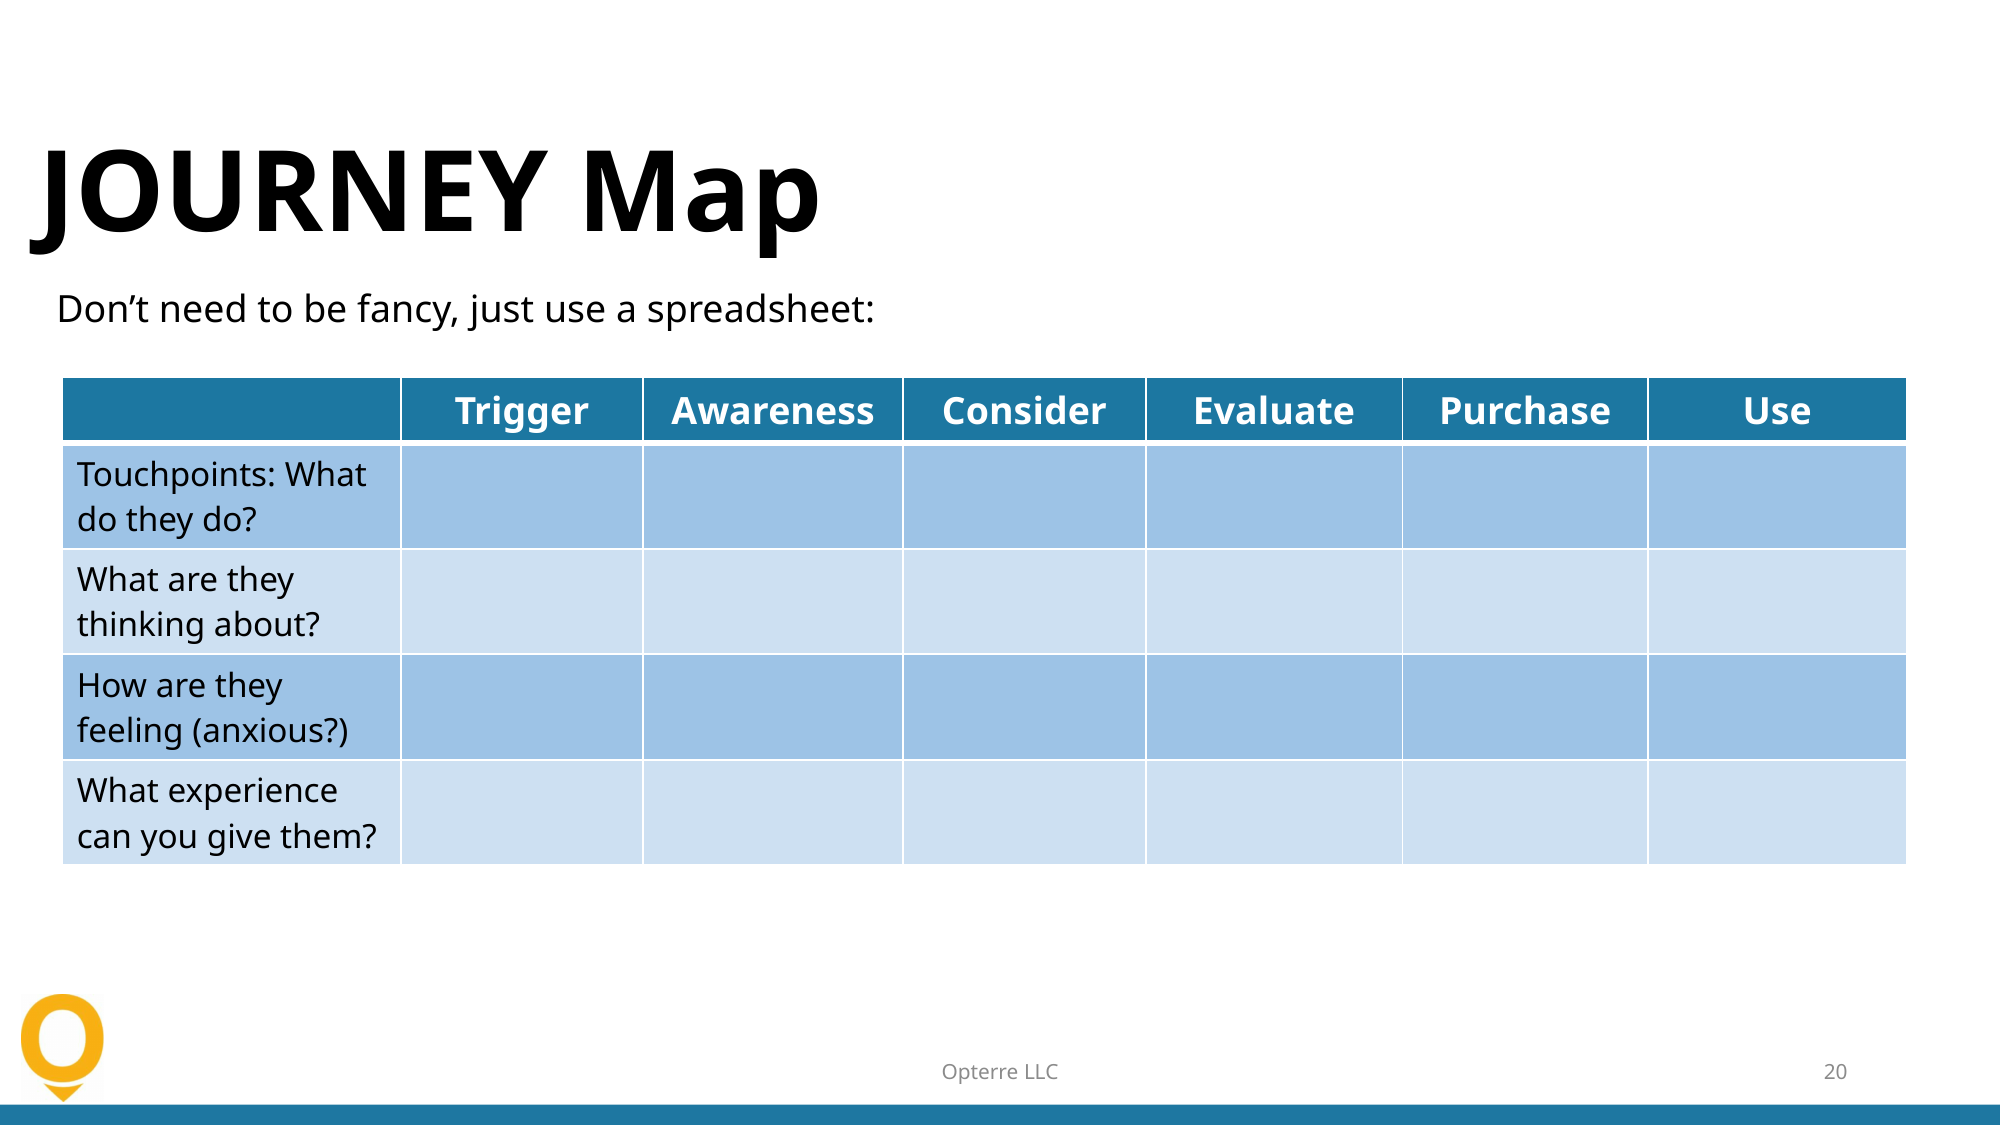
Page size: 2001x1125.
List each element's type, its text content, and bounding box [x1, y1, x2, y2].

table_cell [904, 761, 1145, 864]
table_header Awareness [644, 378, 902, 440]
table_cell [904, 550, 1145, 653]
table_cell [1147, 761, 1402, 864]
table_cell [402, 761, 642, 864]
table_cell What are they thinking about? [63, 550, 400, 653]
table_cell [1403, 761, 1647, 864]
table_header Purchase [1403, 378, 1647, 440]
table_cell [904, 655, 1145, 759]
table_header Trigger [402, 378, 642, 440]
table_cell What experience can you give them? [63, 761, 400, 864]
table_cell [644, 446, 902, 548]
table_cell [1403, 550, 1647, 653]
table_cell [1147, 655, 1402, 759]
table_cell [644, 655, 902, 759]
table_cell [402, 550, 642, 653]
table_cell [402, 446, 642, 548]
table_cell [1649, 550, 1906, 653]
table_cell [1403, 655, 1647, 759]
footer Opterre LLC [662, 1042, 1338, 1103]
table_cell [644, 761, 902, 864]
table_header Use [1649, 378, 1906, 440]
table_cell Touchpoints: What do they do? [63, 446, 400, 548]
table_cell [1147, 446, 1402, 548]
text_box Don’t need to be fancy, just use a spreadsheet: [41, 277, 891, 337]
table_cell [1649, 446, 1906, 548]
table_cell [1649, 655, 1906, 759]
table_cell [402, 655, 642, 759]
table_cell [1403, 446, 1647, 548]
text_box JOURNEY Map [23, 141, 2000, 209]
table_cell [644, 550, 902, 653]
table_cell [1147, 550, 1402, 653]
table_cell [1649, 761, 1906, 864]
table_header [63, 378, 400, 440]
slide_number 20 [1412, 1042, 1863, 1103]
table_header Evaluate [1147, 378, 1402, 440]
table_cell How are they feeling (anxious?) [63, 655, 400, 759]
picture [21, 994, 104, 1102]
table_header Consider [904, 378, 1145, 440]
table_cell [904, 446, 1145, 548]
